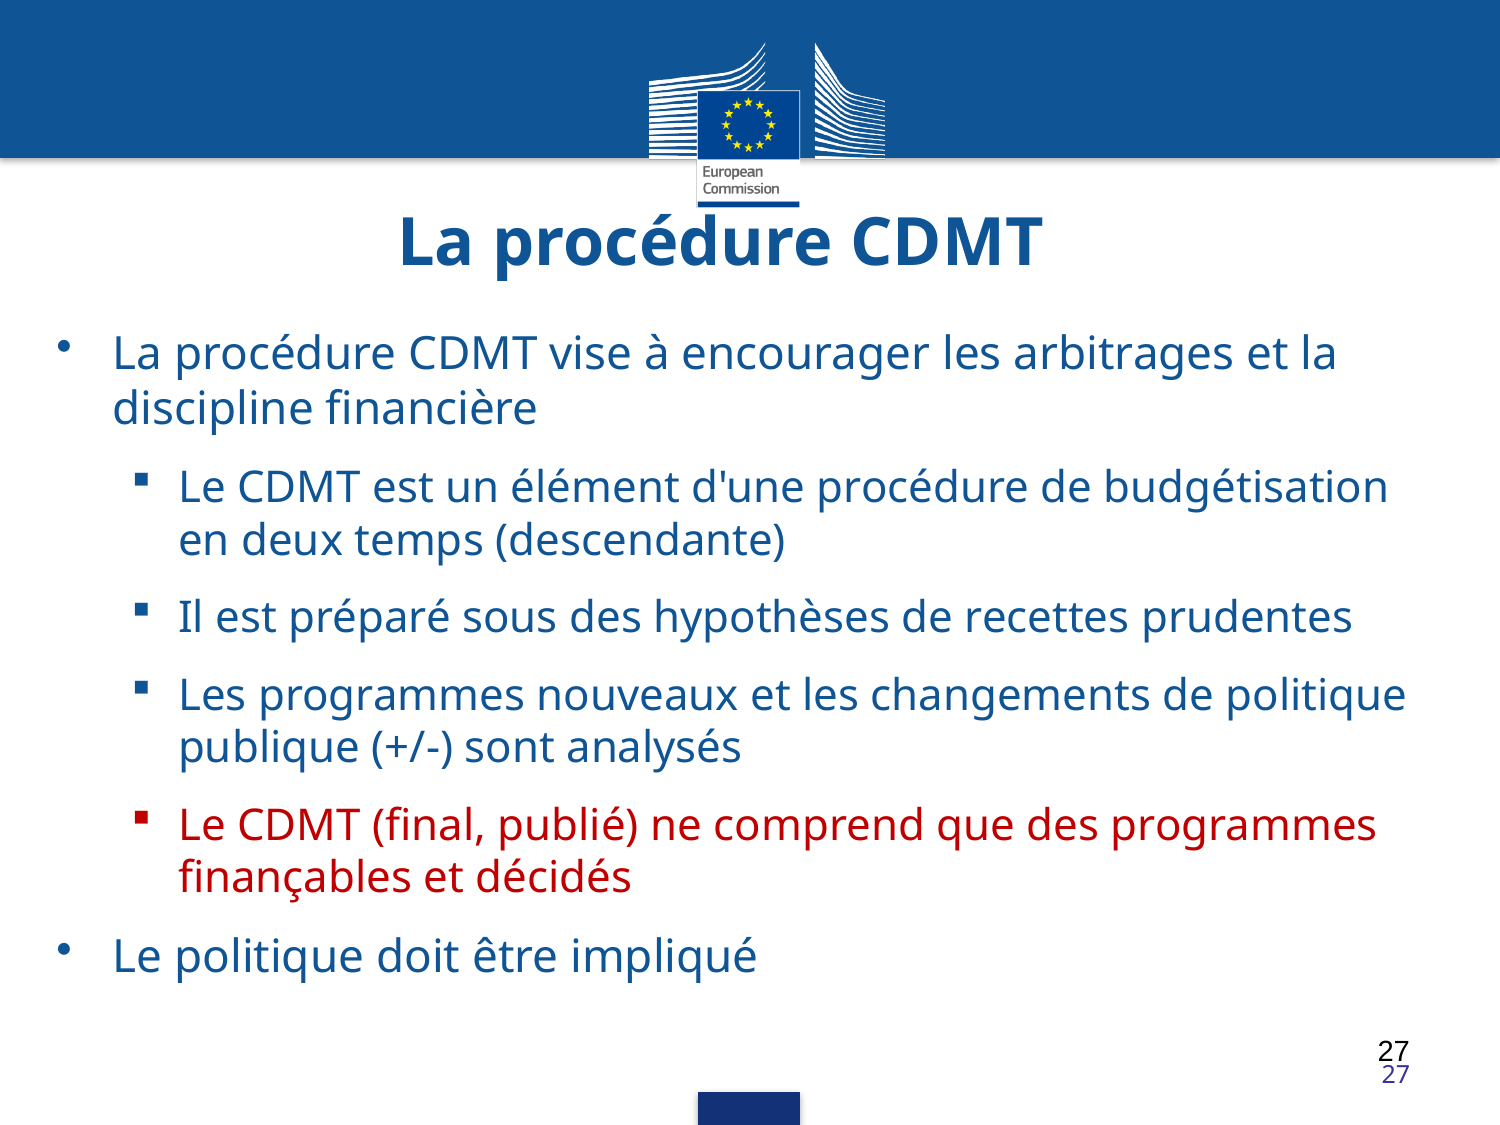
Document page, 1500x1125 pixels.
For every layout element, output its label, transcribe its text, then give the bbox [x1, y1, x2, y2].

list La procédure CDMT vise à encourager les arbitrages et la discipline financière Le CDMT est un élément d'une procédure de budgétisation en deux temps (descendante) Il est préparé sous des hypothèses de recettes prudentes Les programmes nouveaux et les changements de politique publique (+/-) sont analysés Le CDMT (final, publié) ne comprend que des programmes finançables et décidés Le politique doit être impliqué [40, 316, 1448, 1023]
picture [649, 42, 885, 175]
title La procédure CDMT [23, 175, 1374, 303]
slide_number 27 [1074, 1024, 1426, 1103]
